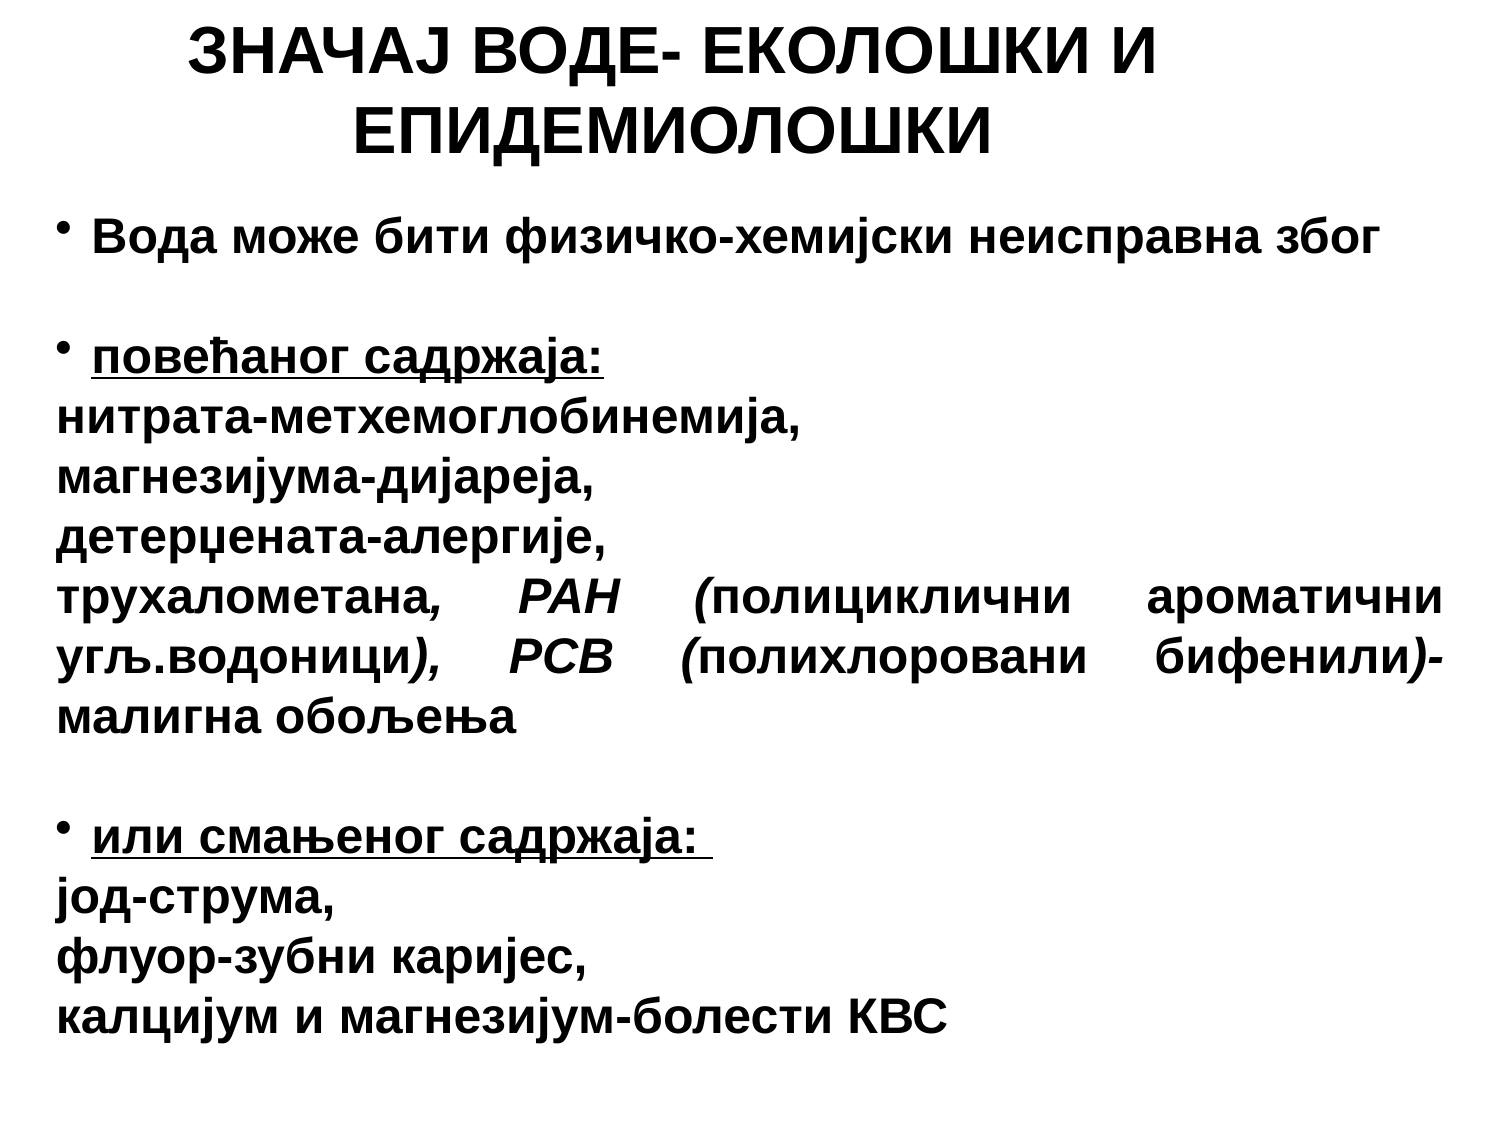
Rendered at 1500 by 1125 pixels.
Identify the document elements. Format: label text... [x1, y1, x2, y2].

text_box Вода може бити физичко-хемијски неисправна због повећаног садржаја: нитрата-метхемоглобинемија, магнезијума-дијареја, детерџената-алергије, трухалометана, PAH (полициклични ароматични угљ.водоници), PCB (полихлоровани бифенили)-малигна обољења или смањеног садржаја: јод-струма, флуор-зубни каријес, калцијум и магнезијум-болести КВС [41, 196, 1459, 1052]
text_box ЗНАЧАЈ ВОДЕ- ЕКОЛОШКИ И ЕПИДЕМИОЛОШКИ [29, 0, 1317, 175]
